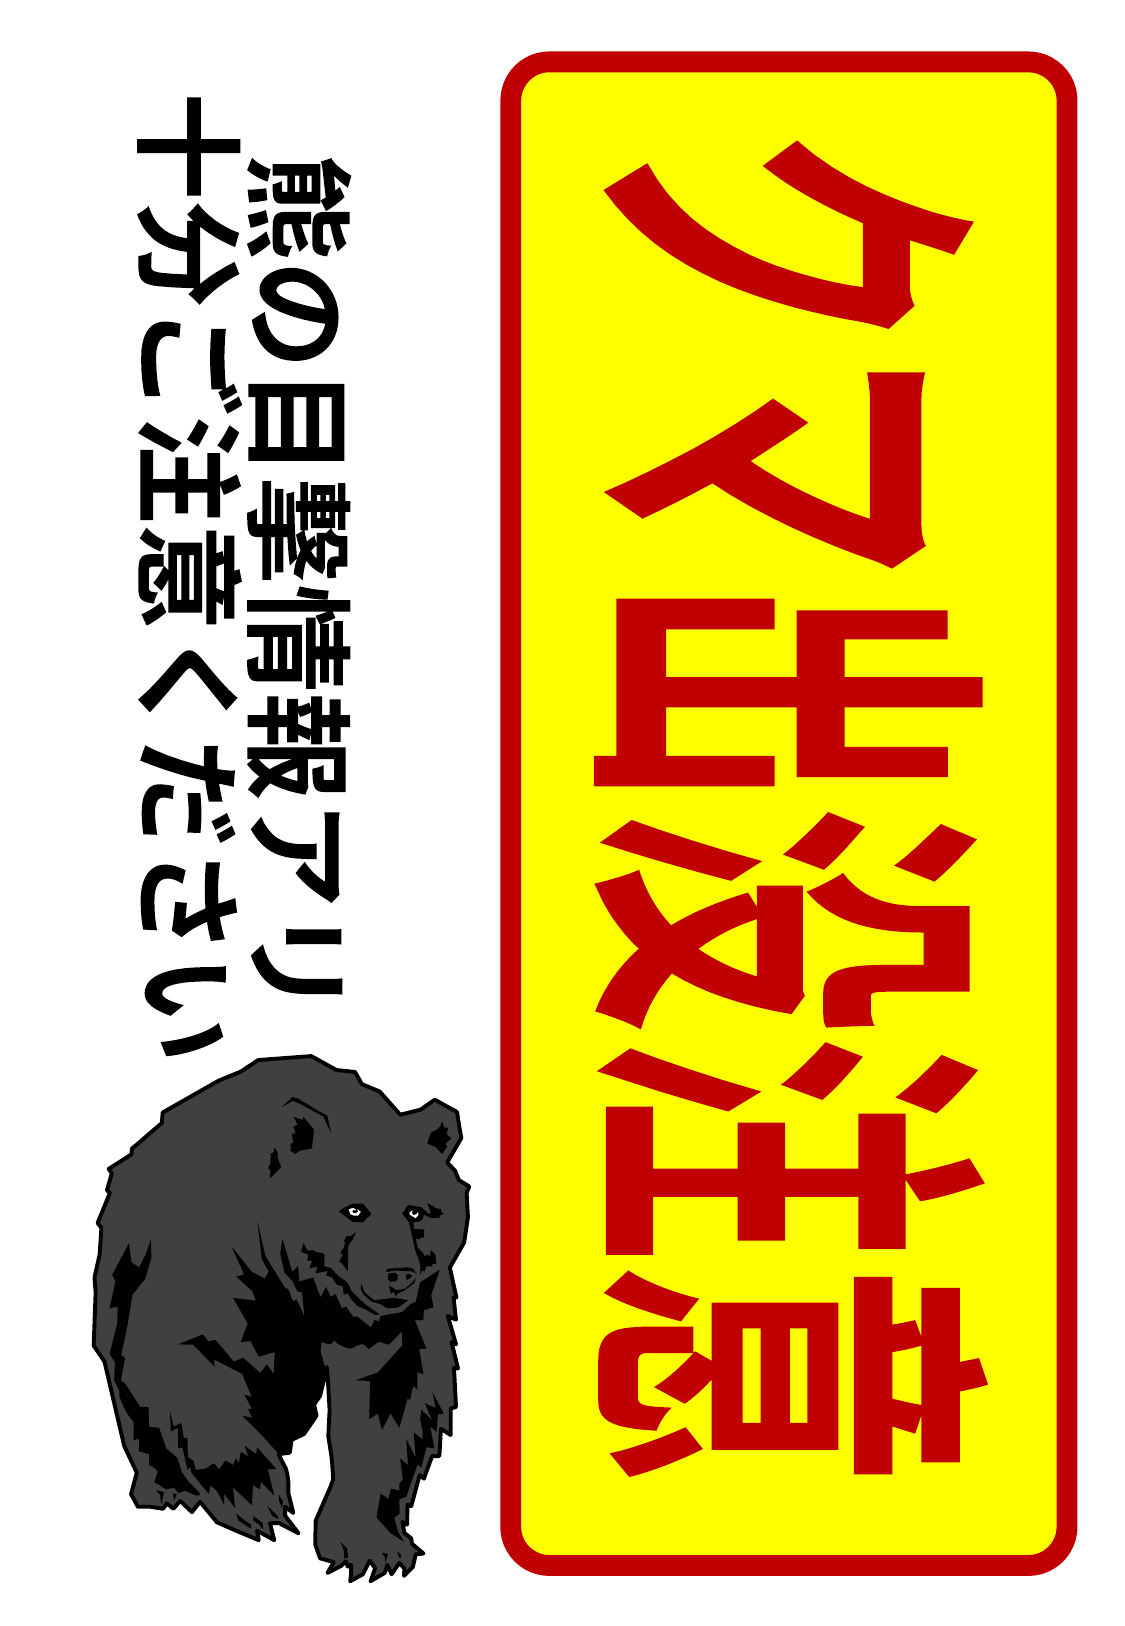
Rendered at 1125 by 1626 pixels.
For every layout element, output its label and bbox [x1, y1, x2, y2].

text_box [93, 1055, 470, 1582]
text_box [508, 59, 1070, 1568]
